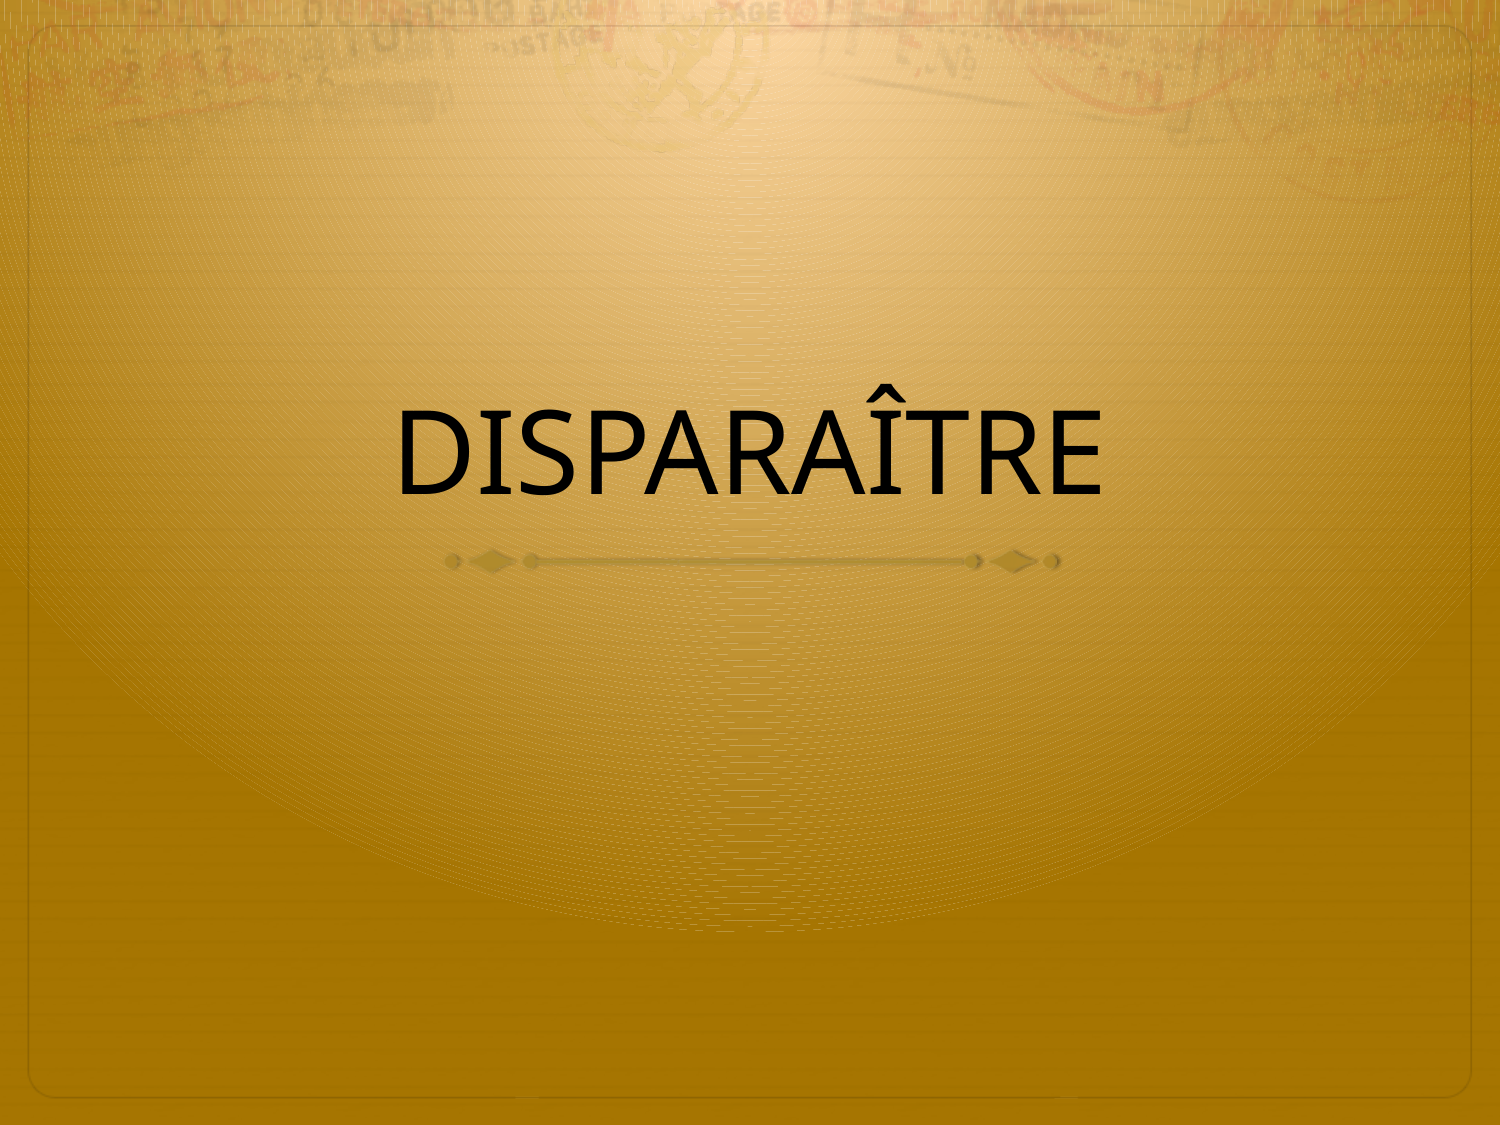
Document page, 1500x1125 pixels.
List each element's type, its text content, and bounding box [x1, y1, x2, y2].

title DISPARAÎTRE [93, 210, 1407, 525]
picture [0, 0, 1500, 1125]
